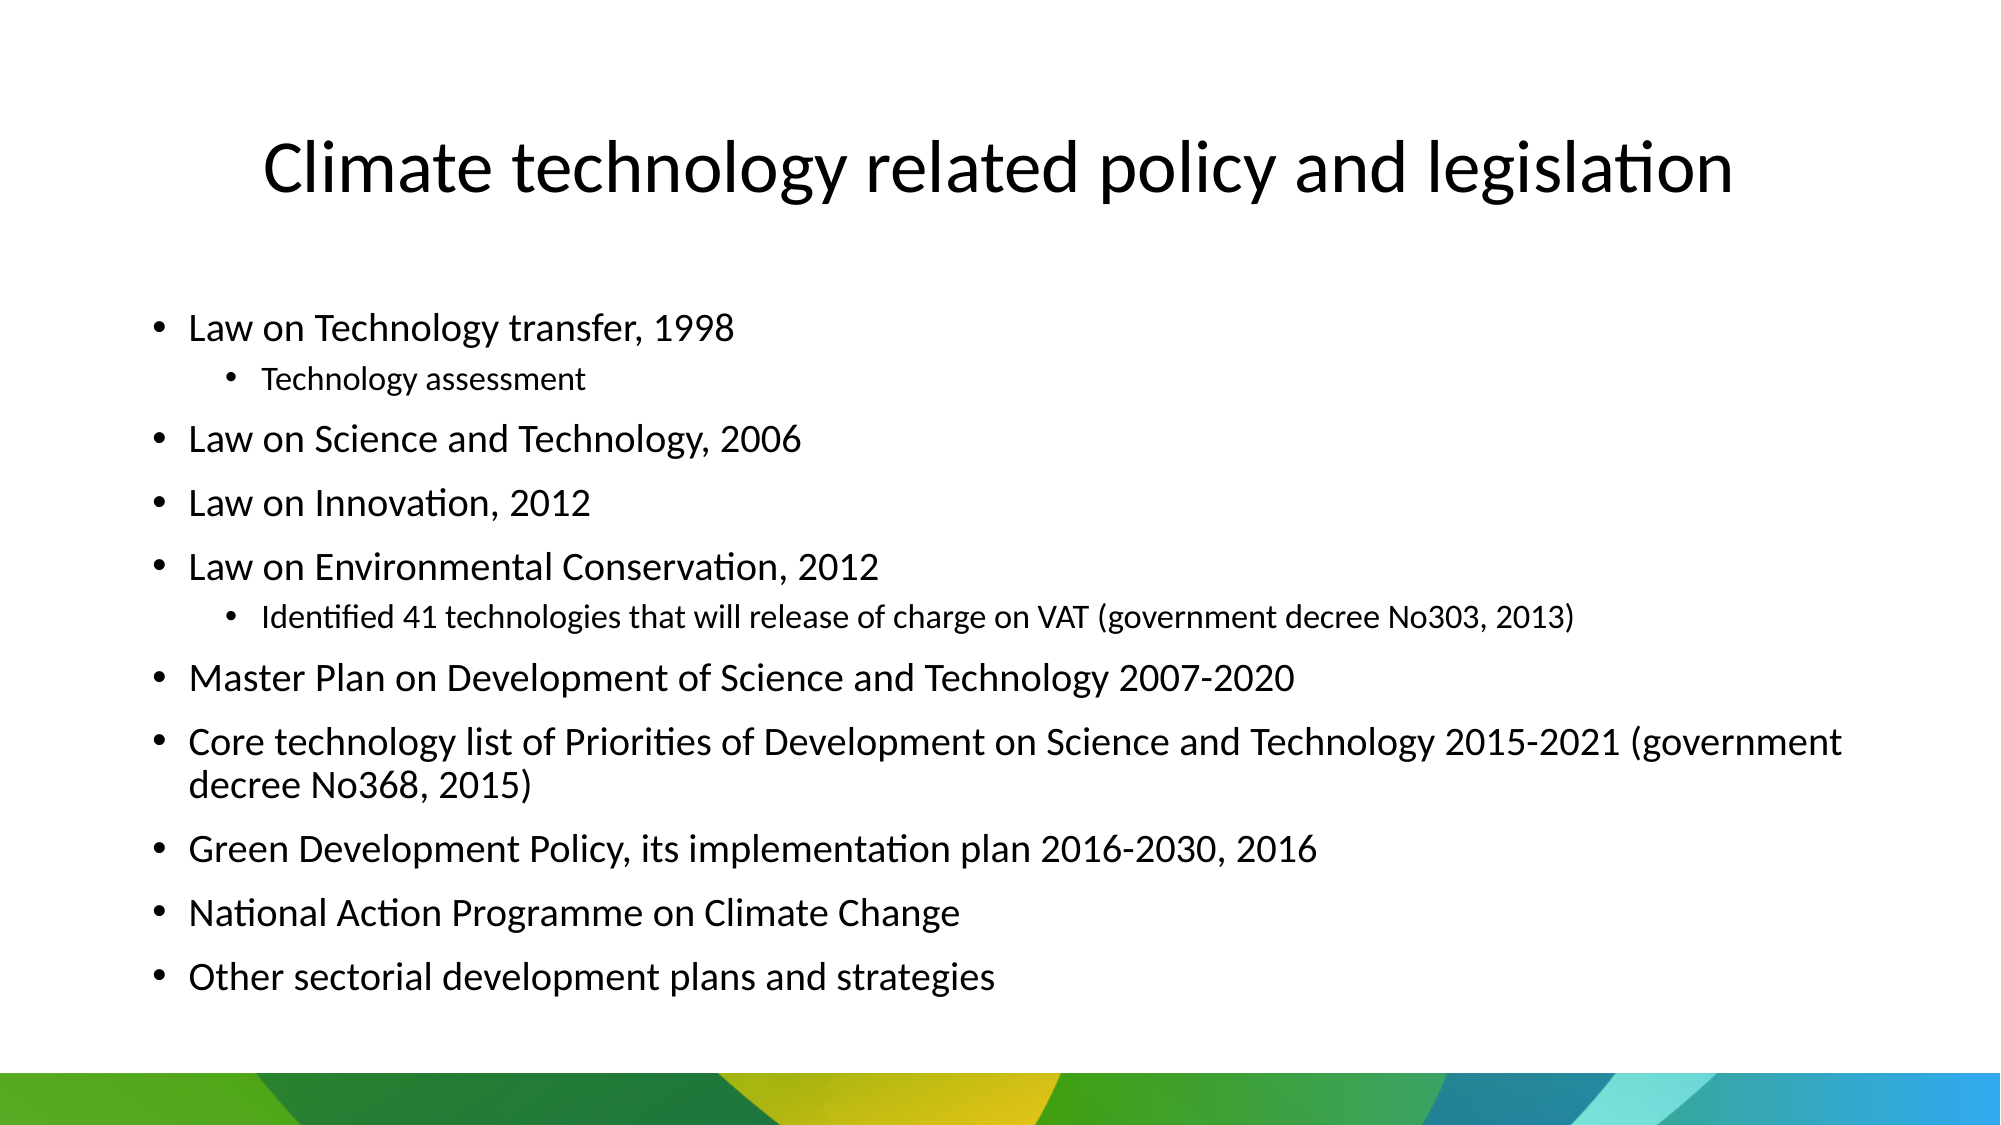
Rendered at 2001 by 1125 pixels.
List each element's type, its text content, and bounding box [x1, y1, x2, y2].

picture [0, 1073, 2000, 1125]
list Law on Technology transfer, 1998 Technology assessment Law on Science and Technology, 2006 Law on Innovation, 2012 Law on Environmental Conservation, 2012 Identified 41 technologies that will release of charge on VAT (government decree No303, 2013) Master Plan on Development of Science and Technology 2007-2020 Core technology list of Priorities of Development on Science and Technology 2015-2021 (government decree No368, 2015) Green Development Policy, its implementation plan 2016-2030, 2016 National Action Programme on Climate Change Other sectorial development plans and strategies [137, 299, 1863, 1014]
title Climate technology related policy and legislation [137, 59, 1863, 278]
